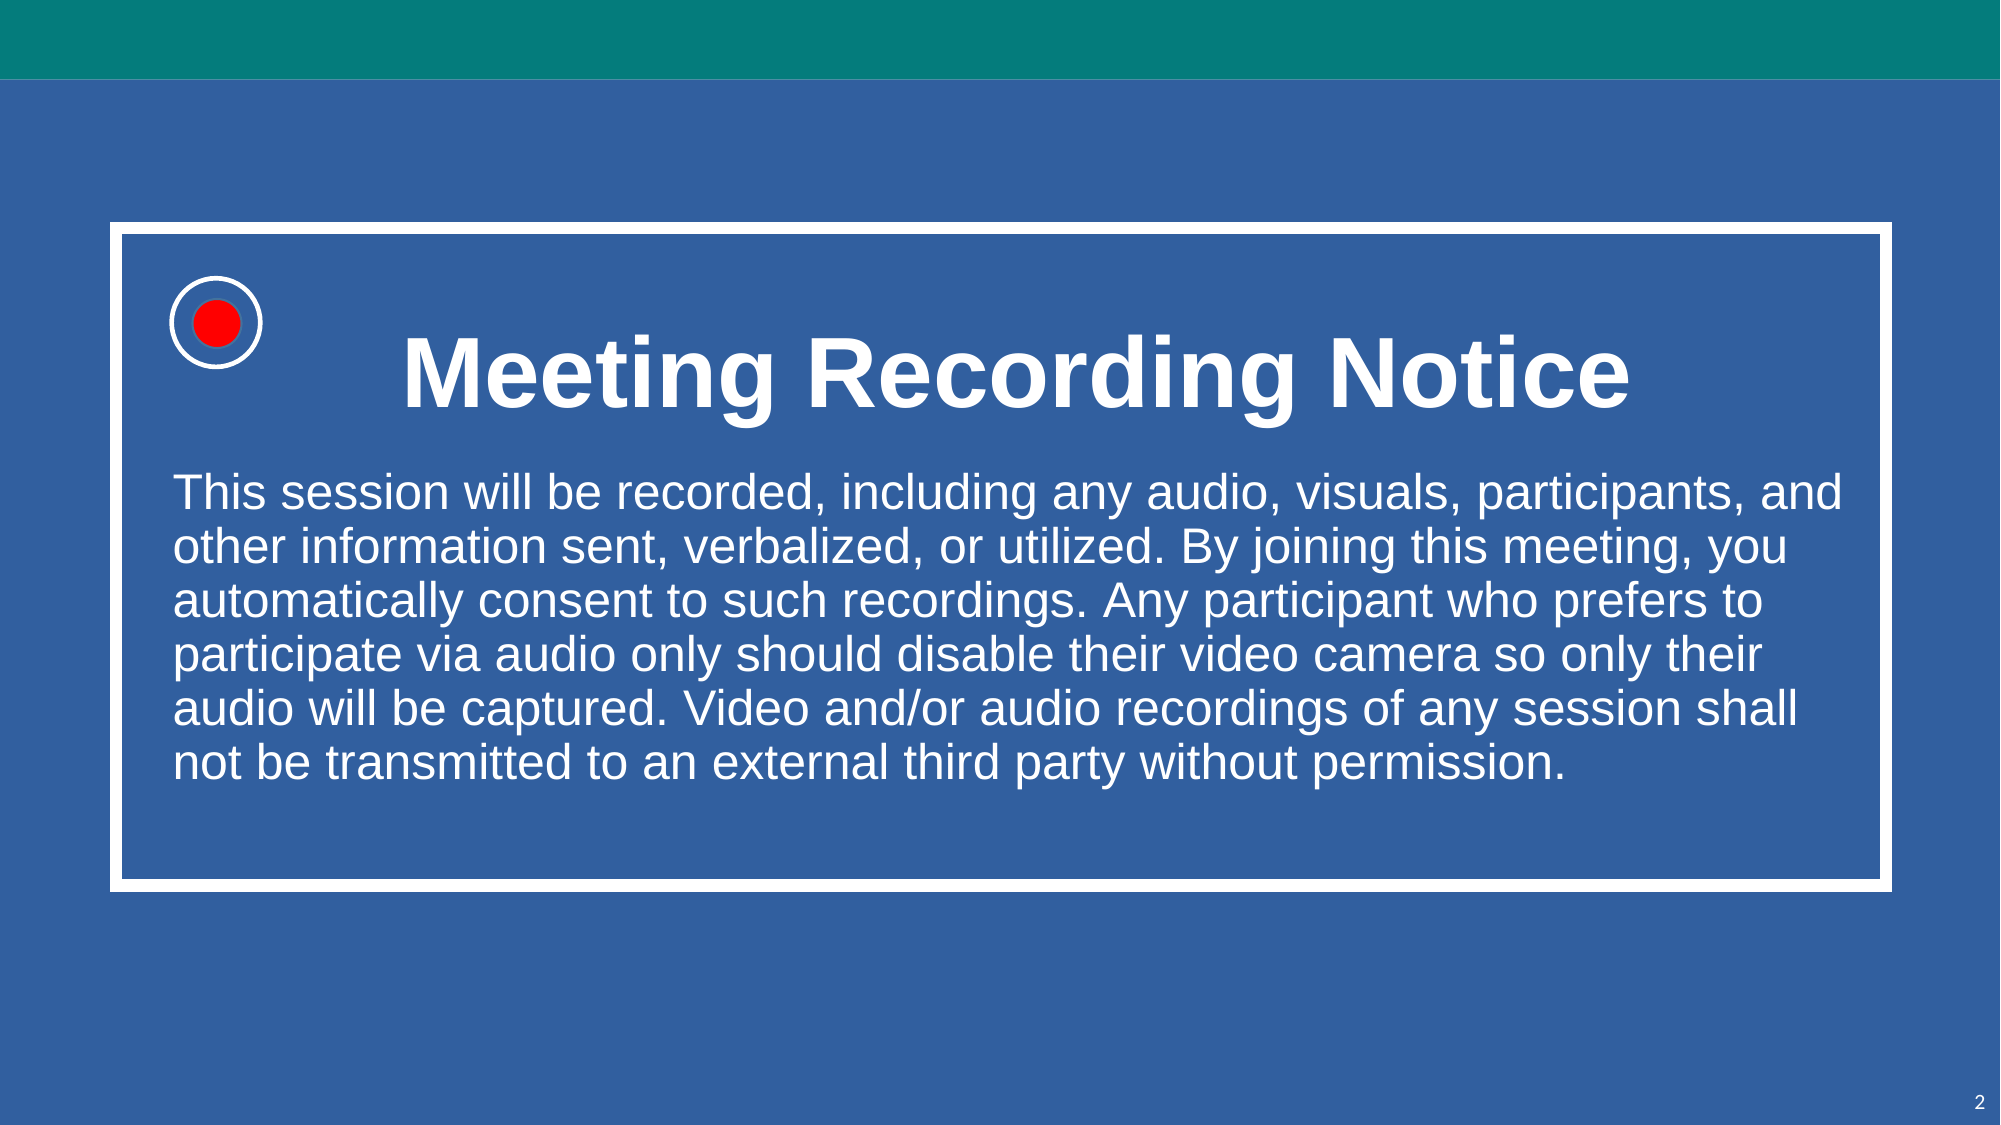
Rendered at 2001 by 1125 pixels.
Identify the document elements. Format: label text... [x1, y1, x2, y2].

text_box [115, 227, 1887, 887]
title Meeting Recording Notice [171, 219, 1863, 227]
text_box [170, 277, 262, 368]
text_box [191, 297, 243, 350]
slide_number 2 [1550, 1074, 2000, 1122]
